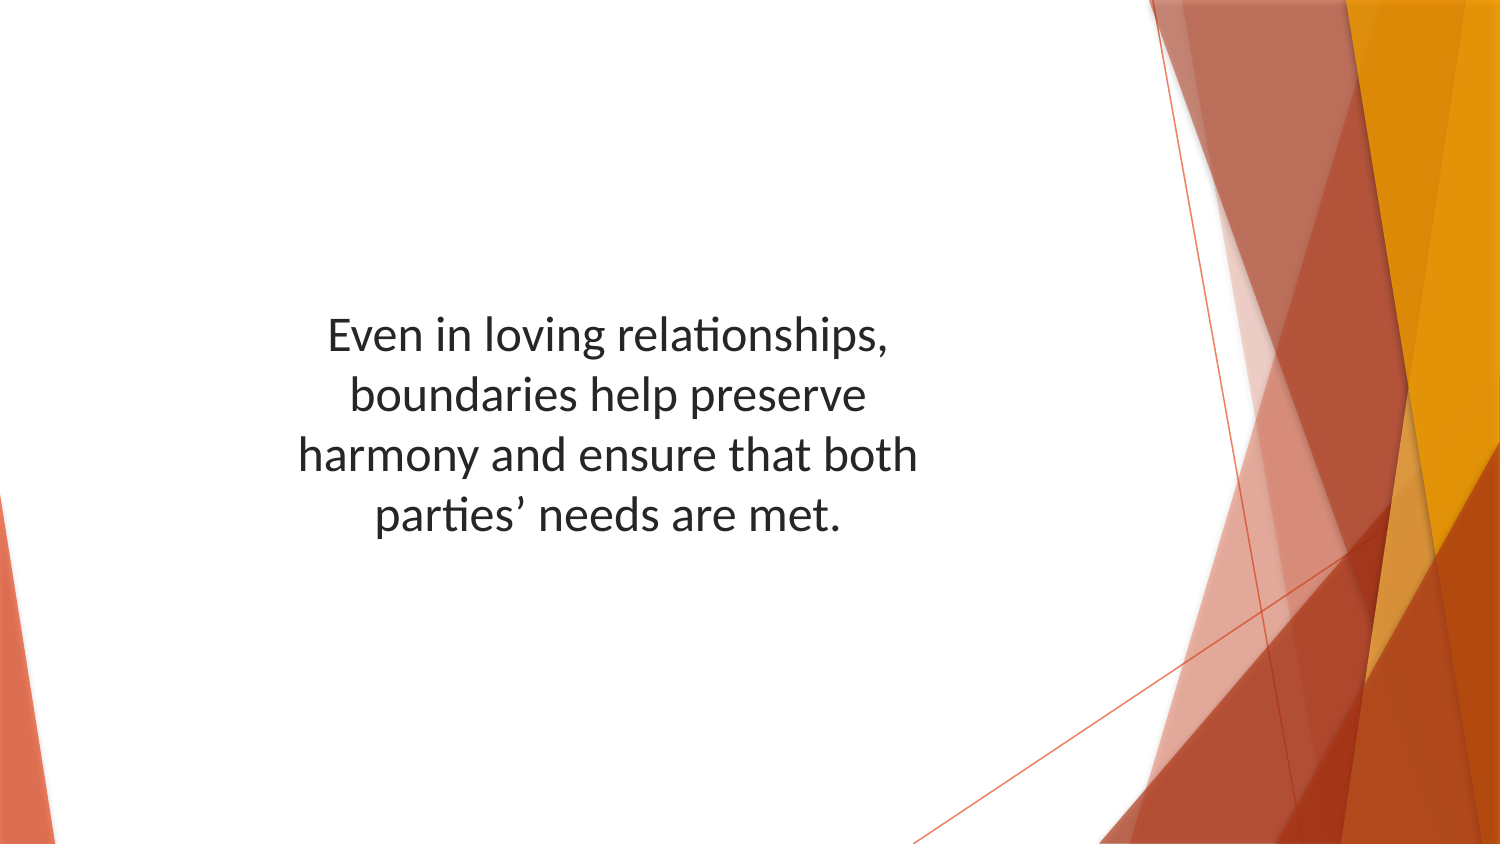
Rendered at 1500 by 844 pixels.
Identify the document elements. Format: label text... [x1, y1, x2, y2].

list Even in loving relationships, boundaries help preserve harmony and ensure that both parties’ needs are met. [265, 114, 951, 729]
